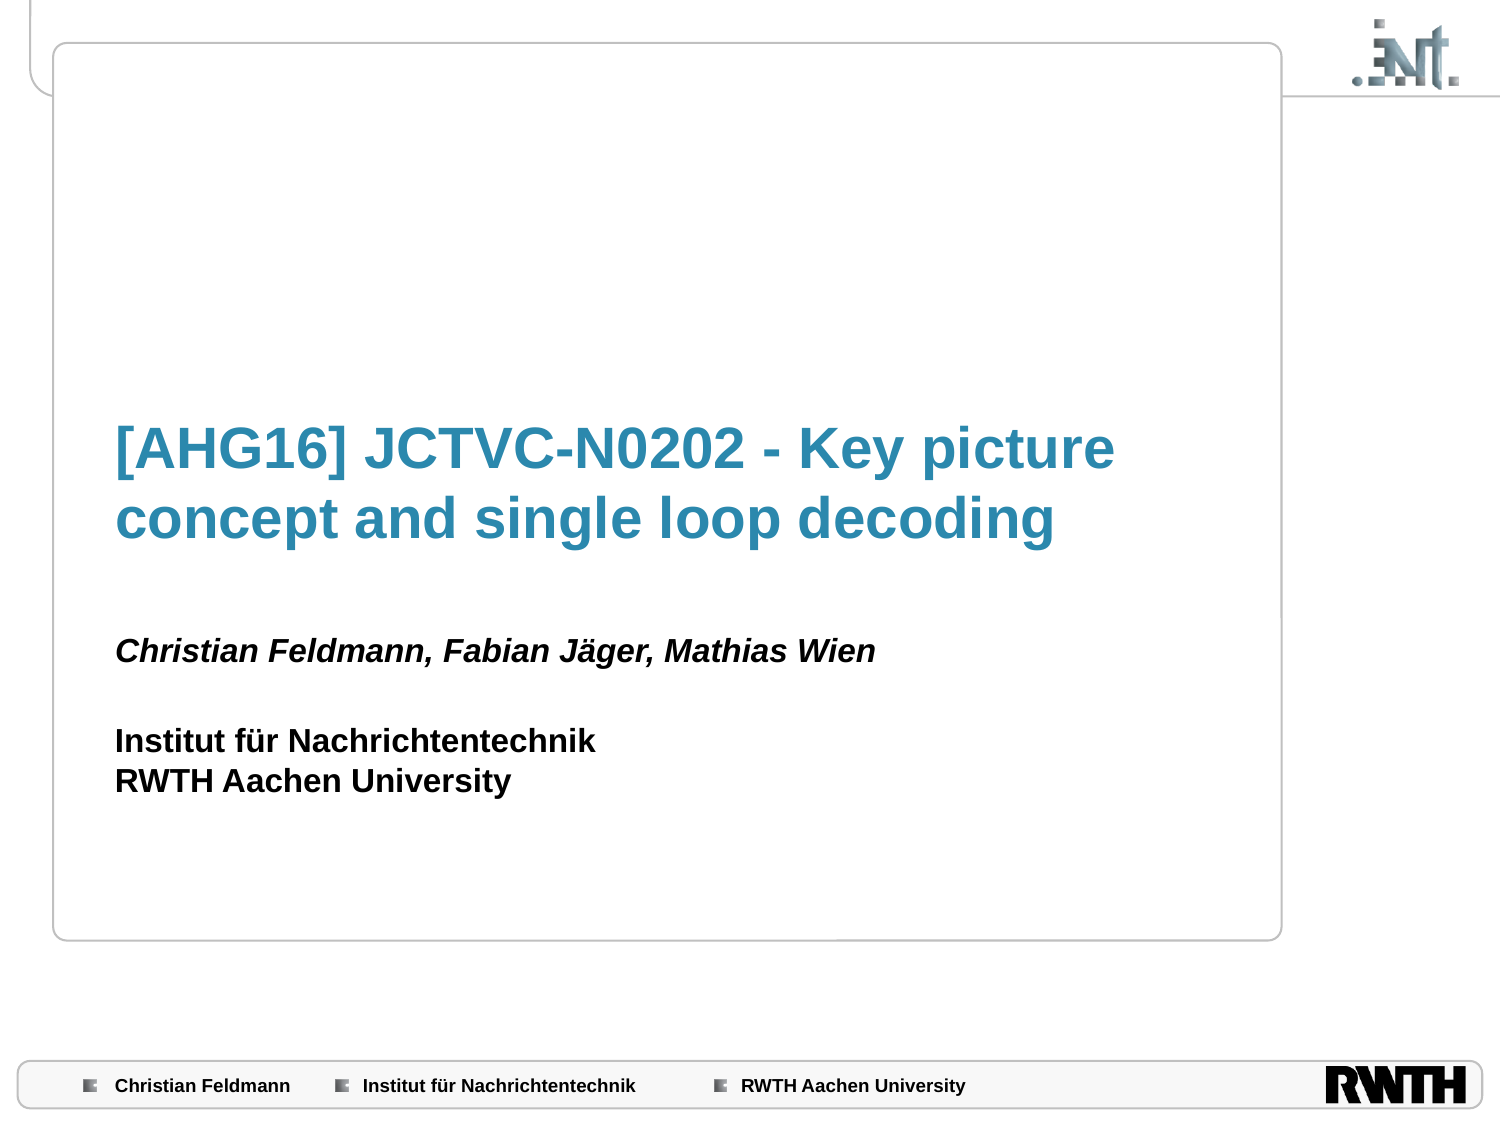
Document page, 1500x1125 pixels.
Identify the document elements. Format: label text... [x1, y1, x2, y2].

picture [1325, 1066, 1468, 1104]
picture [83, 1079, 97, 1092]
picture [335, 1079, 349, 1092]
subtitle Christian Feldmann, Fabian Jäger, Mathias Wien [100, 621, 1151, 712]
title [AHG16] JCTVC-N0202 - Key picture concept and single loop decoding [100, 375, 1258, 587]
picture [714, 1079, 727, 1092]
picture [1352, 19, 1459, 90]
